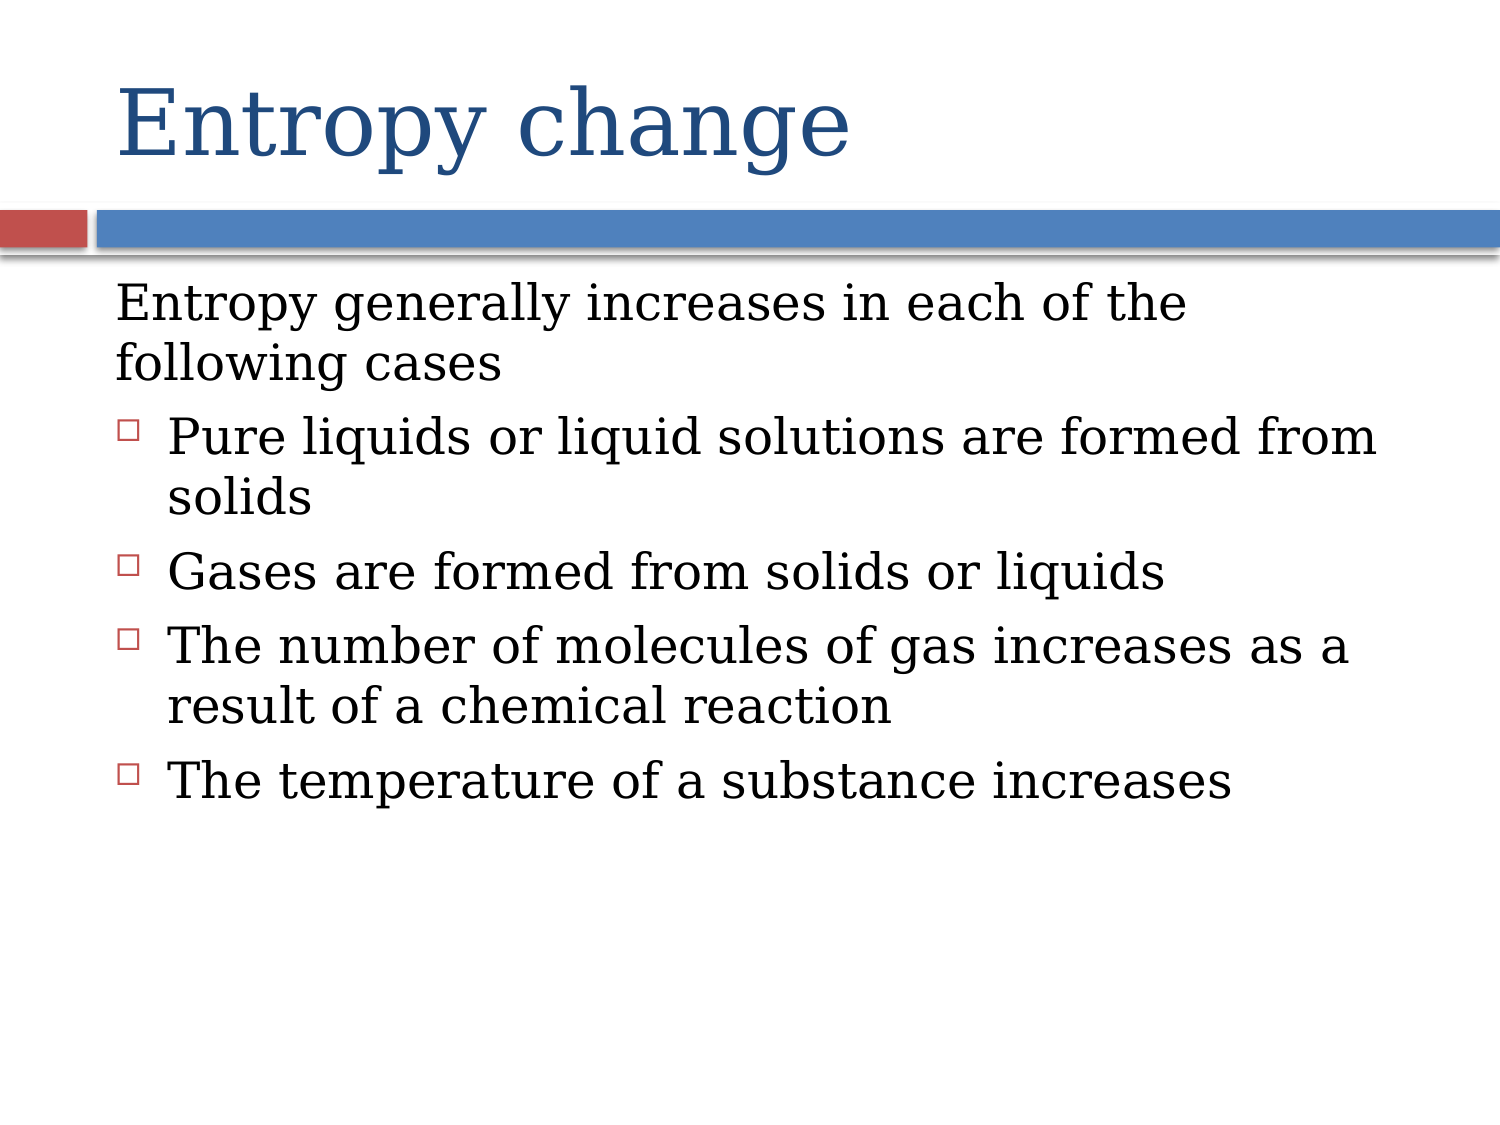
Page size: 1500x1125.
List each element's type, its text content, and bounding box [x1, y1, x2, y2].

list Entropy generally increases in each of the following cases Pure liquids or liquid solutions are formed from solids Gases are formed from solids or liquids The number of molecules of gas increases as a result of a chemical reaction The temperature of a substance increases [100, 262, 1438, 1000]
